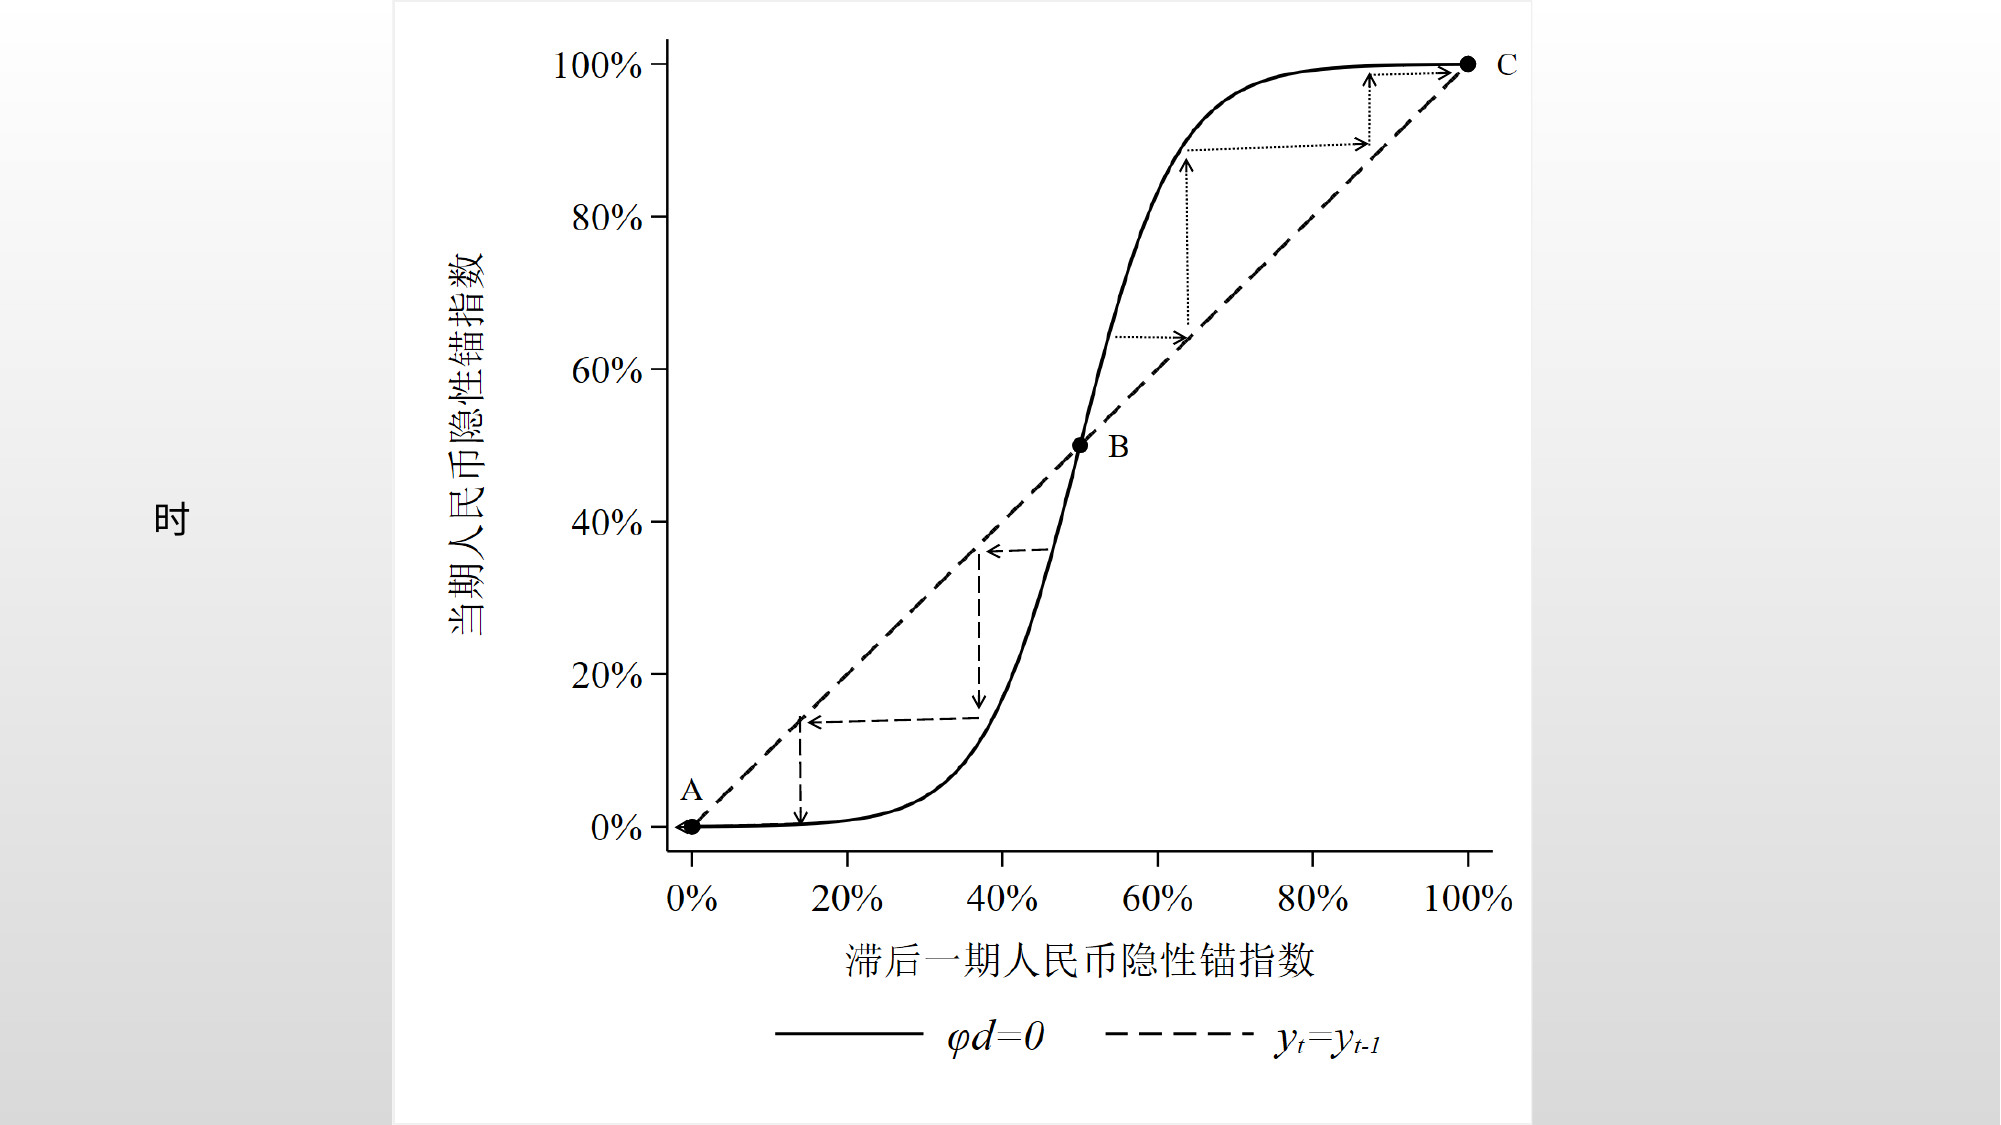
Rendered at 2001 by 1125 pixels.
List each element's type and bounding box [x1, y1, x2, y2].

text_box [392, 0, 1533, 1125]
